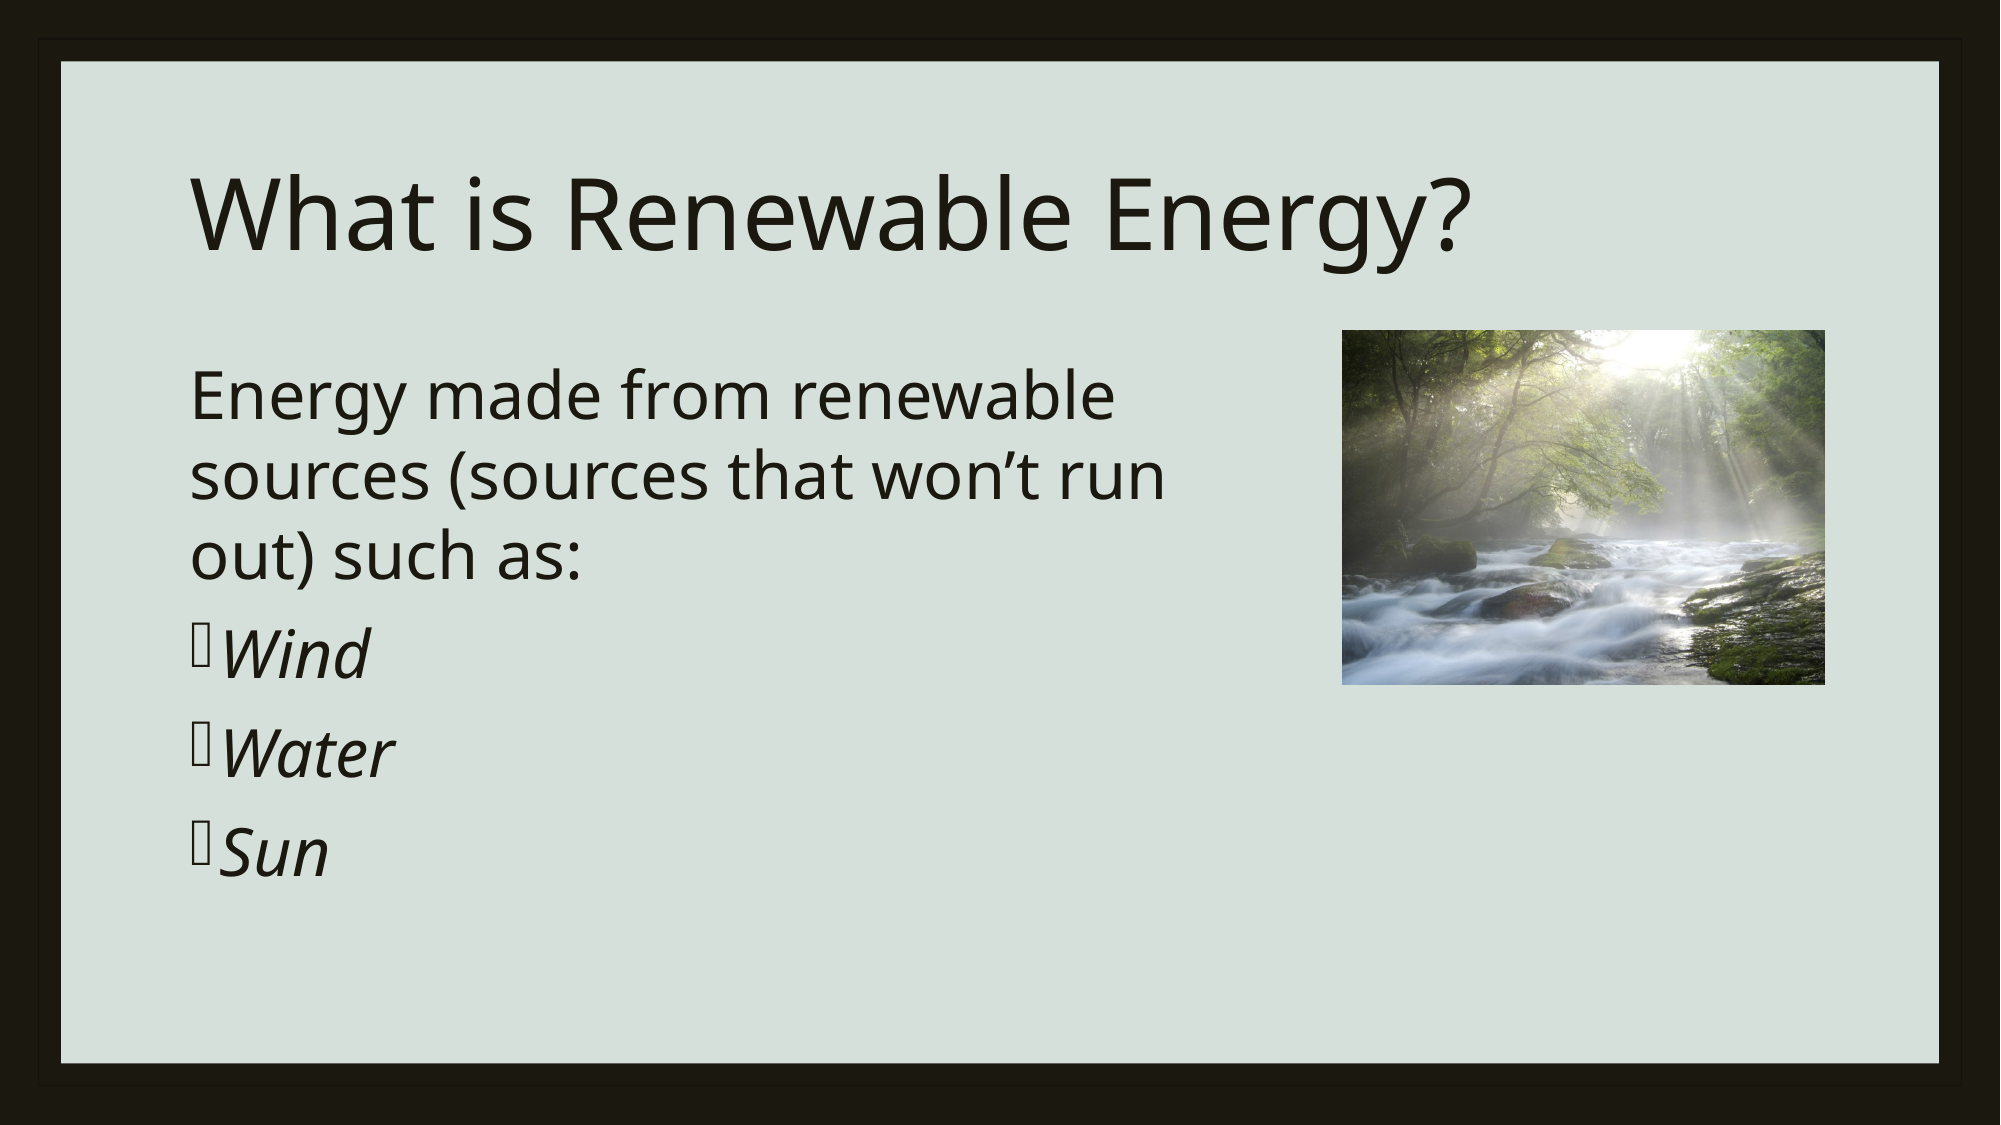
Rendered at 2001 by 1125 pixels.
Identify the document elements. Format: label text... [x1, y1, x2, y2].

title What is Renewable Energy? [174, 105, 1825, 331]
list Energy made from renewable sources (sources that won’t run out) such as: Wind Water Sun [174, 345, 1224, 960]
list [1342, 330, 1825, 685]
